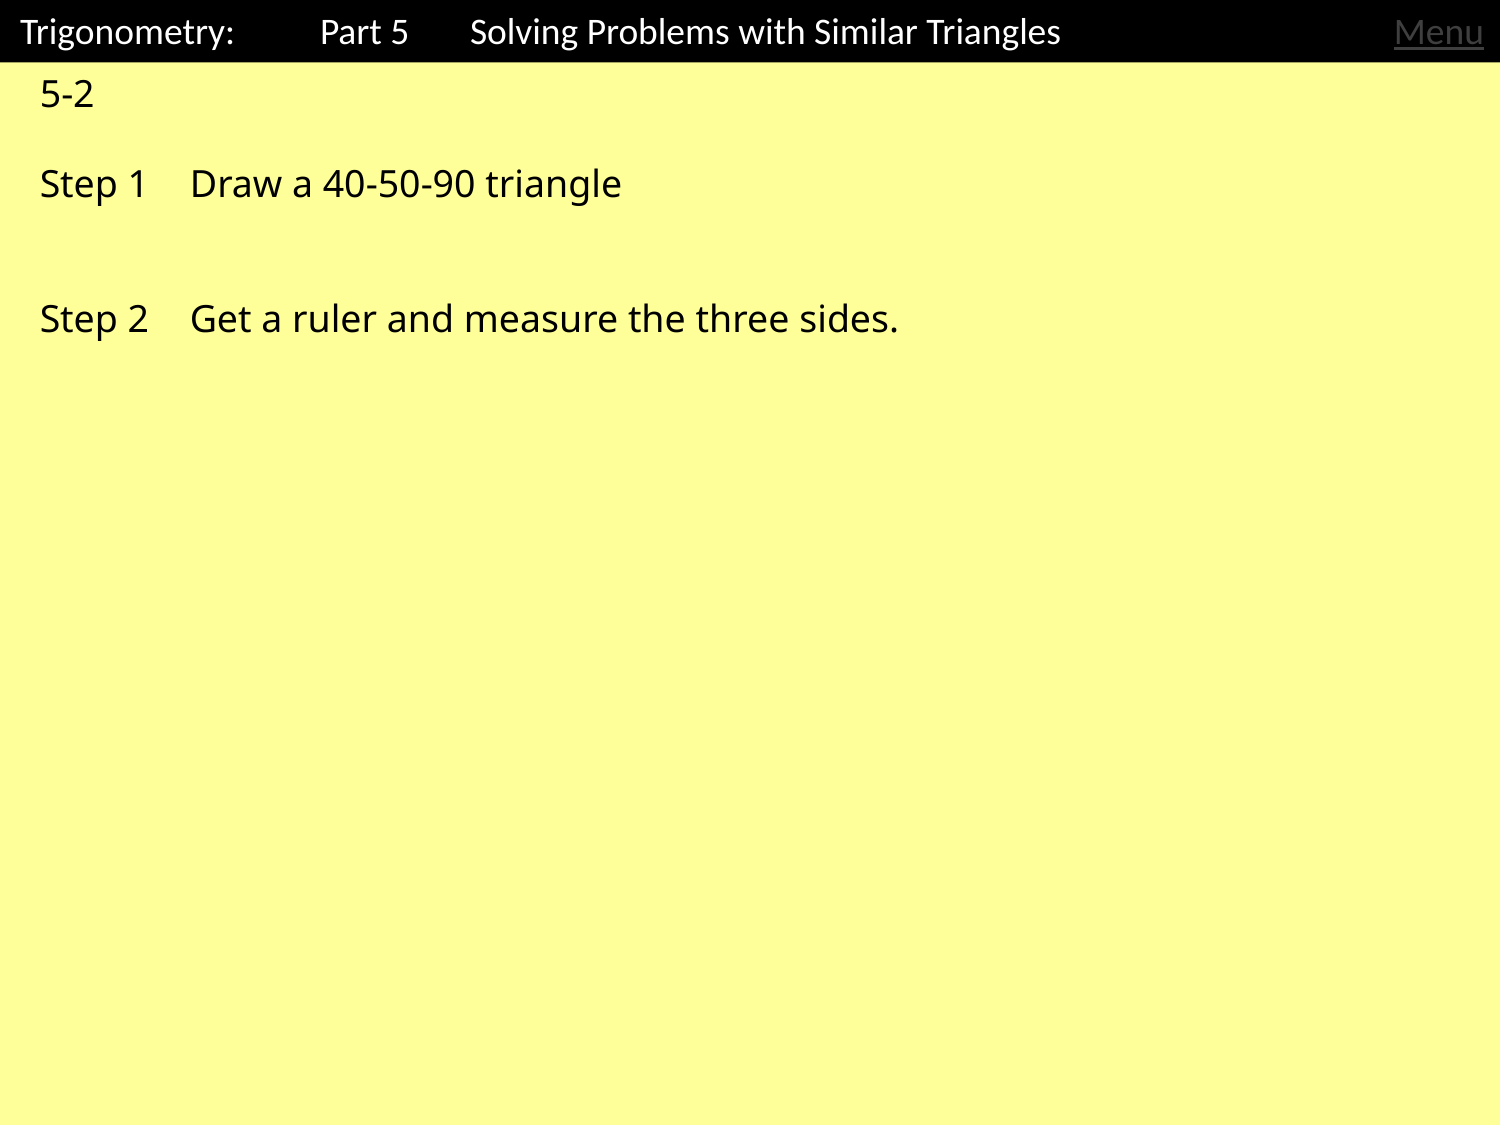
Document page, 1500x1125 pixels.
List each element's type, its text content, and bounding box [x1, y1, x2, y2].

text_box Trigonometry: Part 5 Solving Problems with Similar Triangles [5, 0, 1086, 105]
text_box Menu [1379, 0, 1500, 60]
text_box 5-2 Step 1 Draw a 40-50-90 triangle Step 2 Get a ruler and measure the three sides. [24, 62, 1475, 393]
text_box [0, 0, 5, 64]
text_box [1086, 0, 1500, 64]
